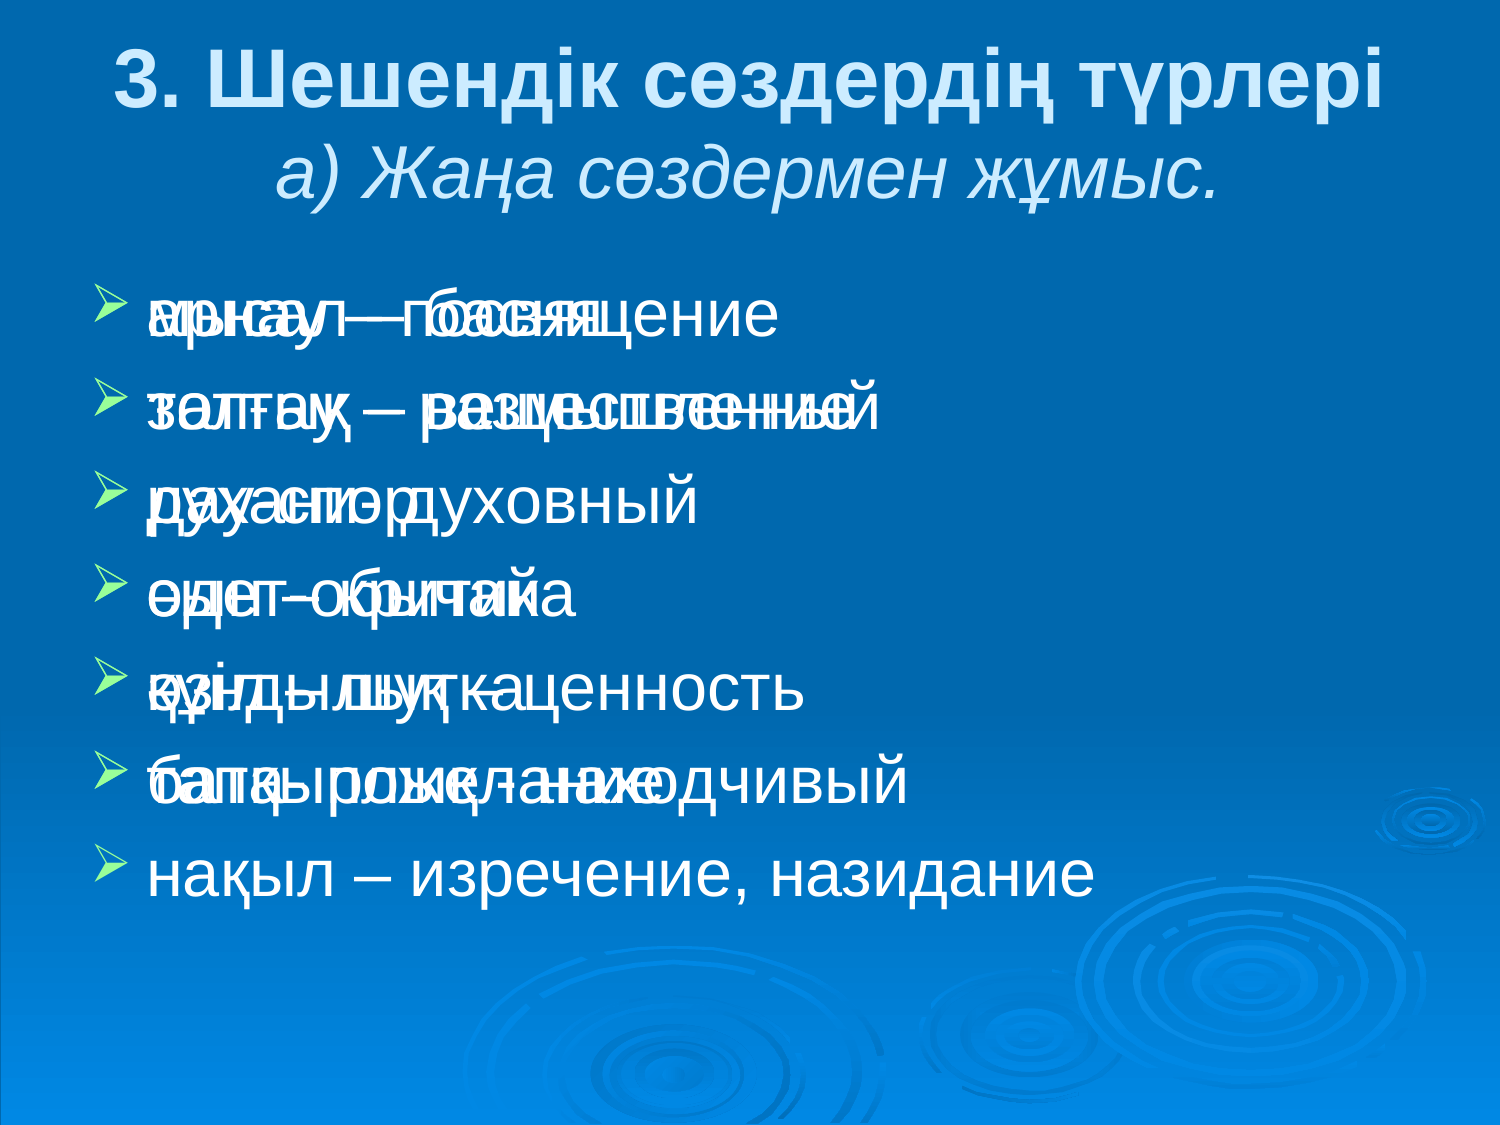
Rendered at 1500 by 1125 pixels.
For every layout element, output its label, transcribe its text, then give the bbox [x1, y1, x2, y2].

list мысал – басня заттық – вещественный рухани- духовный әдет-обычай құндылық – ценность тапқырлық - находчивый [74, 262, 1426, 1006]
title 3. Шешендік сөздердің түрлері а) Жаңа сөздермен жұмыс. [74, 45, 1426, 233]
